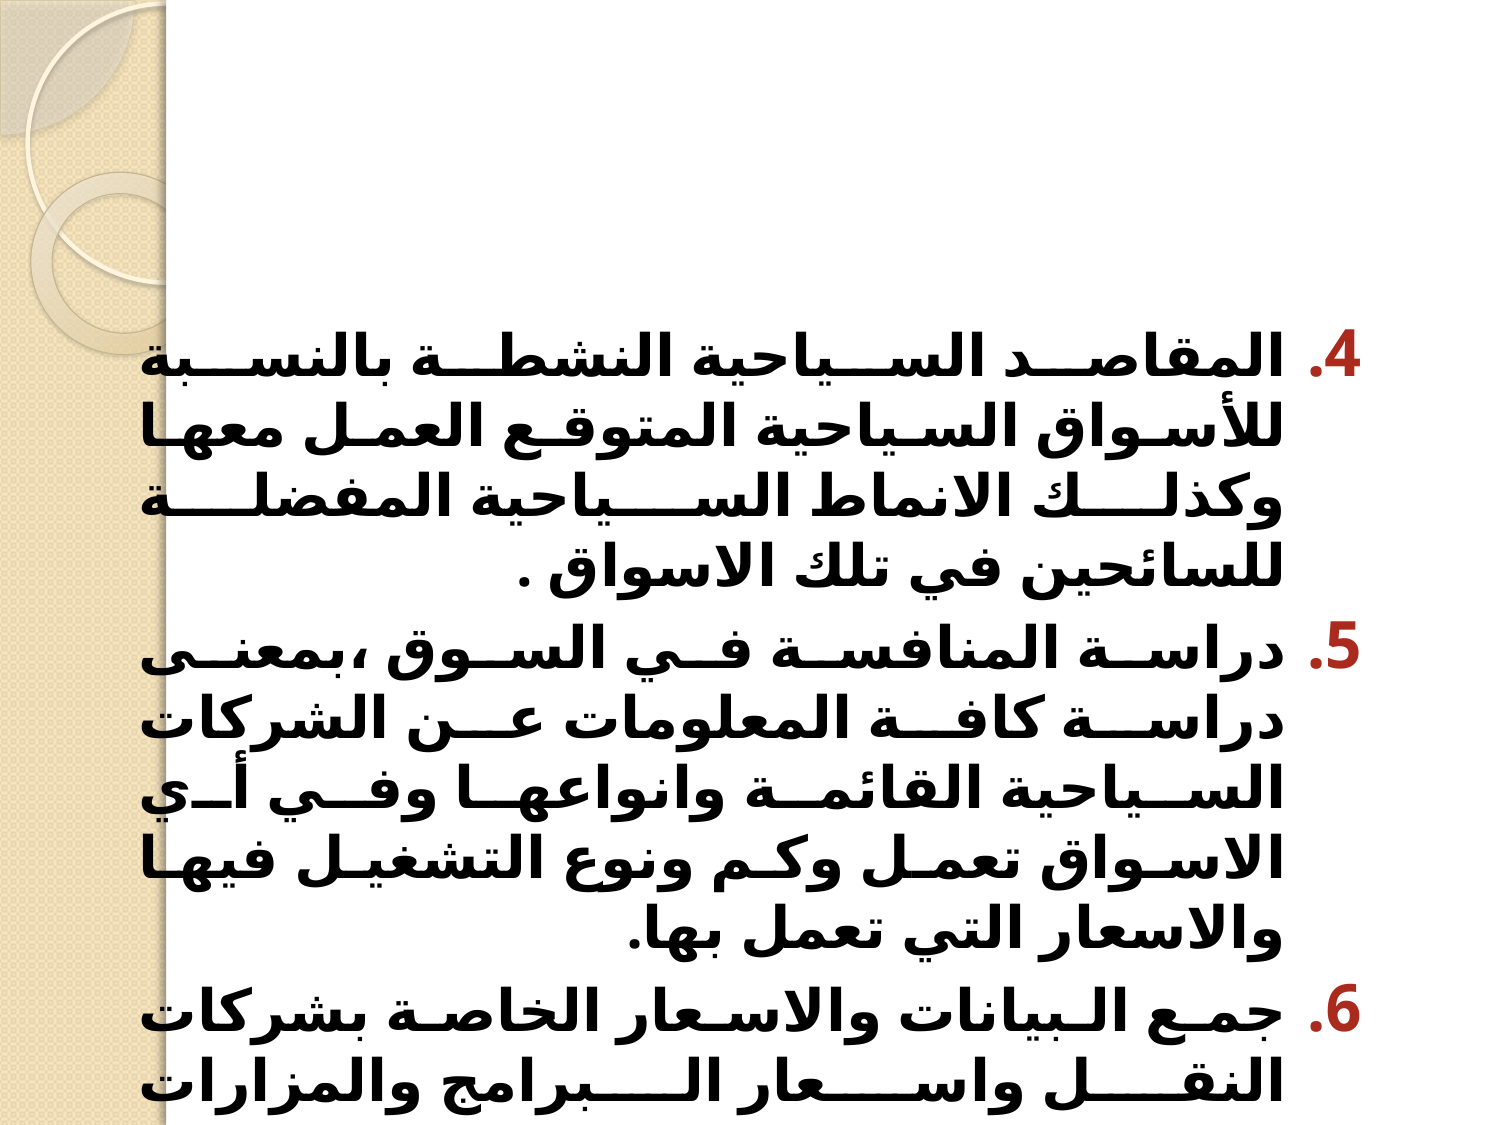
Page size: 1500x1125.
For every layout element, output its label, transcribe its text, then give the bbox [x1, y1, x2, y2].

list المقاصد السياحية النشطة بالنسبة للأسواق السياحية المتوقع العمل معها وكذلك الانماط السياحية المفضلة للسائحين في تلك الاسواق . دراسة المنافسة في السوق ،بمعنى دراسة كافة المعلومات عن الشركات السياحية القائمة وانواعها وفي أي الاسواق تعمل وكم ونوع التشغيل فيها والاسعار التي تعمل بها. جمع البيانات والاسعار الخاصة بشركات النقل واسعار البرامج والمزارات السياحية وهوامش الربح التي تضاف الى تلك الاسعار. [123, 125, 1376, 1035]
